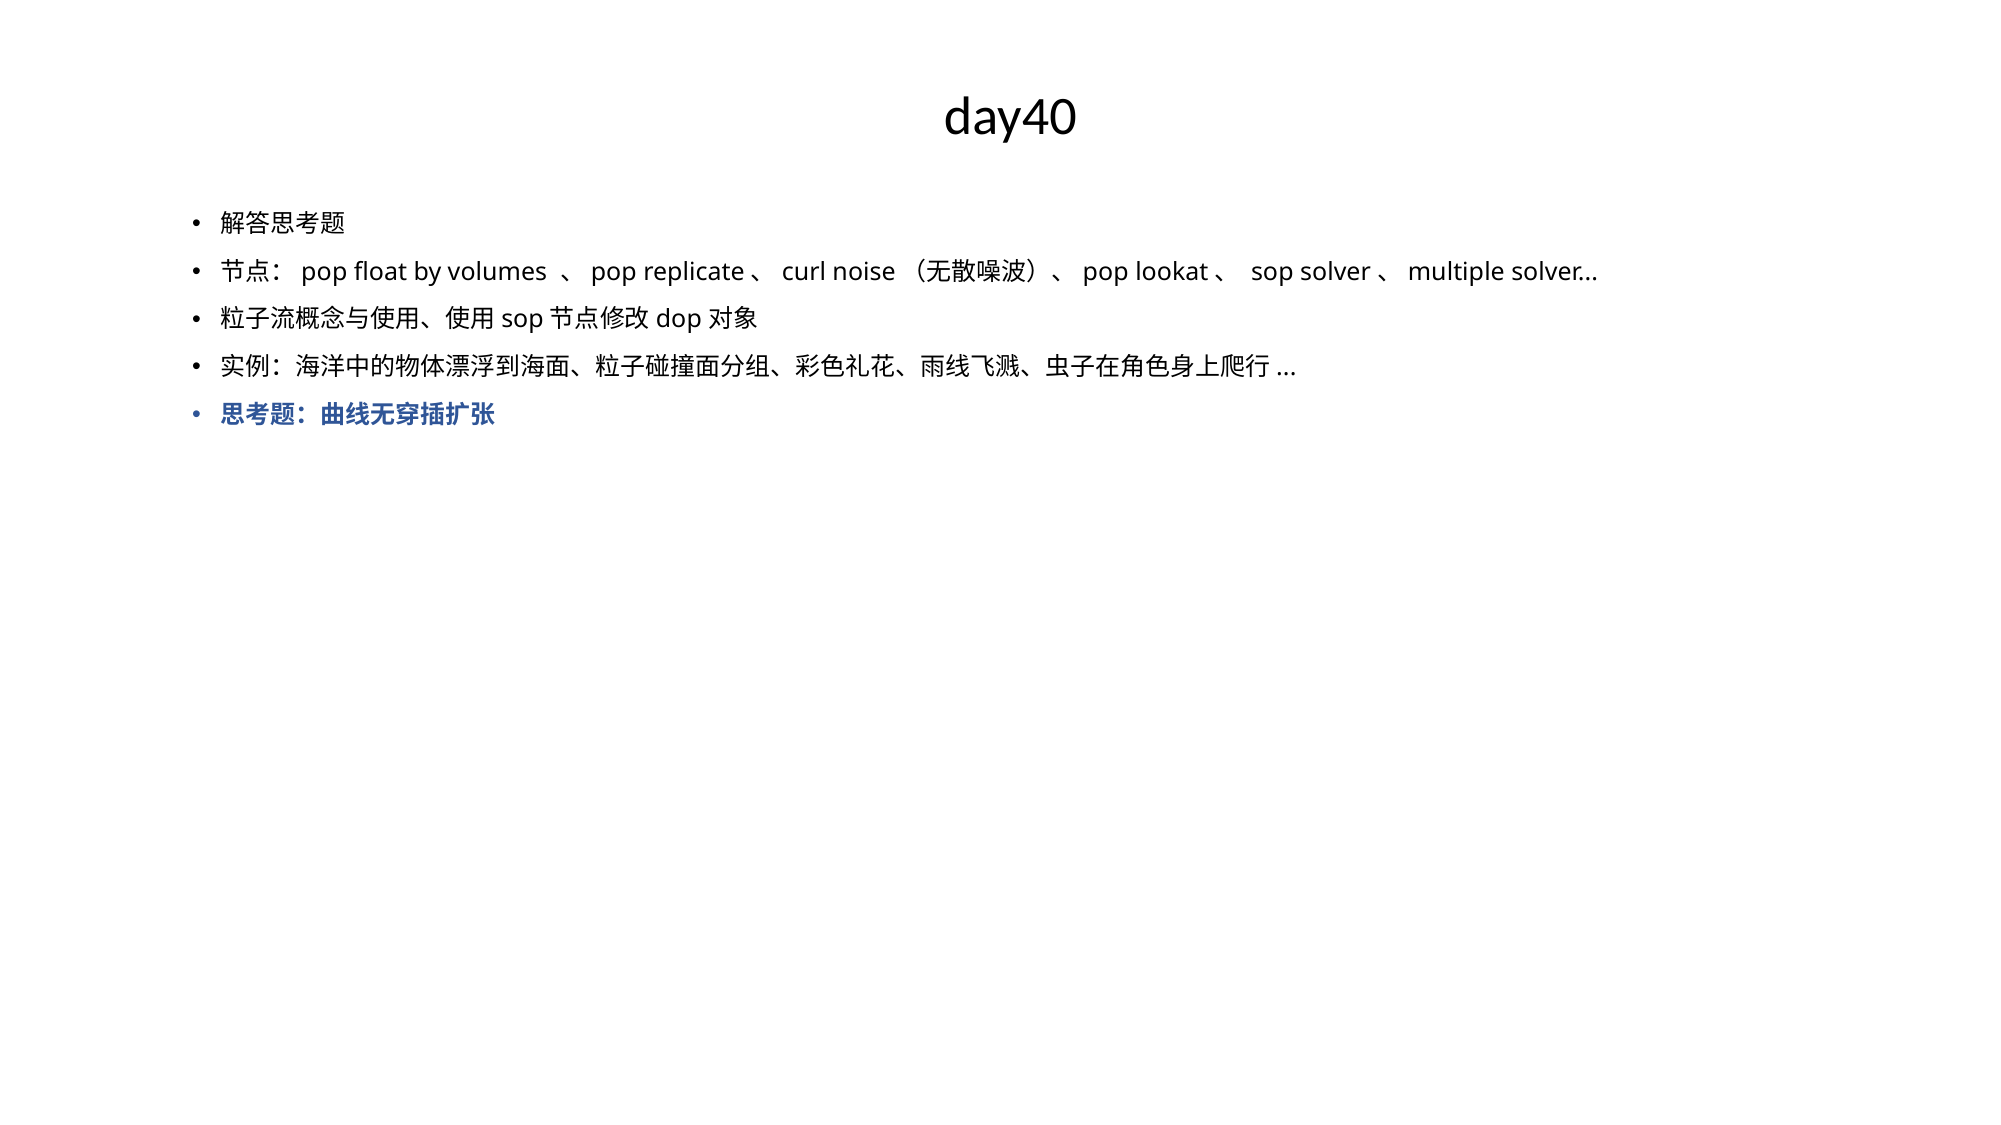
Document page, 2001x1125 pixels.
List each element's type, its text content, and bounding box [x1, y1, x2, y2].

subtitle 解答思考题 节点：pop float by volumes 、pop replicate、curl noise（无散噪波）、pop lookat、 sop solver、multiple solver... 粒子流概念与使用、使用sop节点修改dop对象 实例：海洋中的物体漂浮到海面、粒子碰撞面分组、彩色礼花、雨线飞溅、虫子在角色身上爬行... 思考题：曲线无穿插扩张 [176, 203, 1815, 903]
title day40 [711, 41, 1309, 154]
